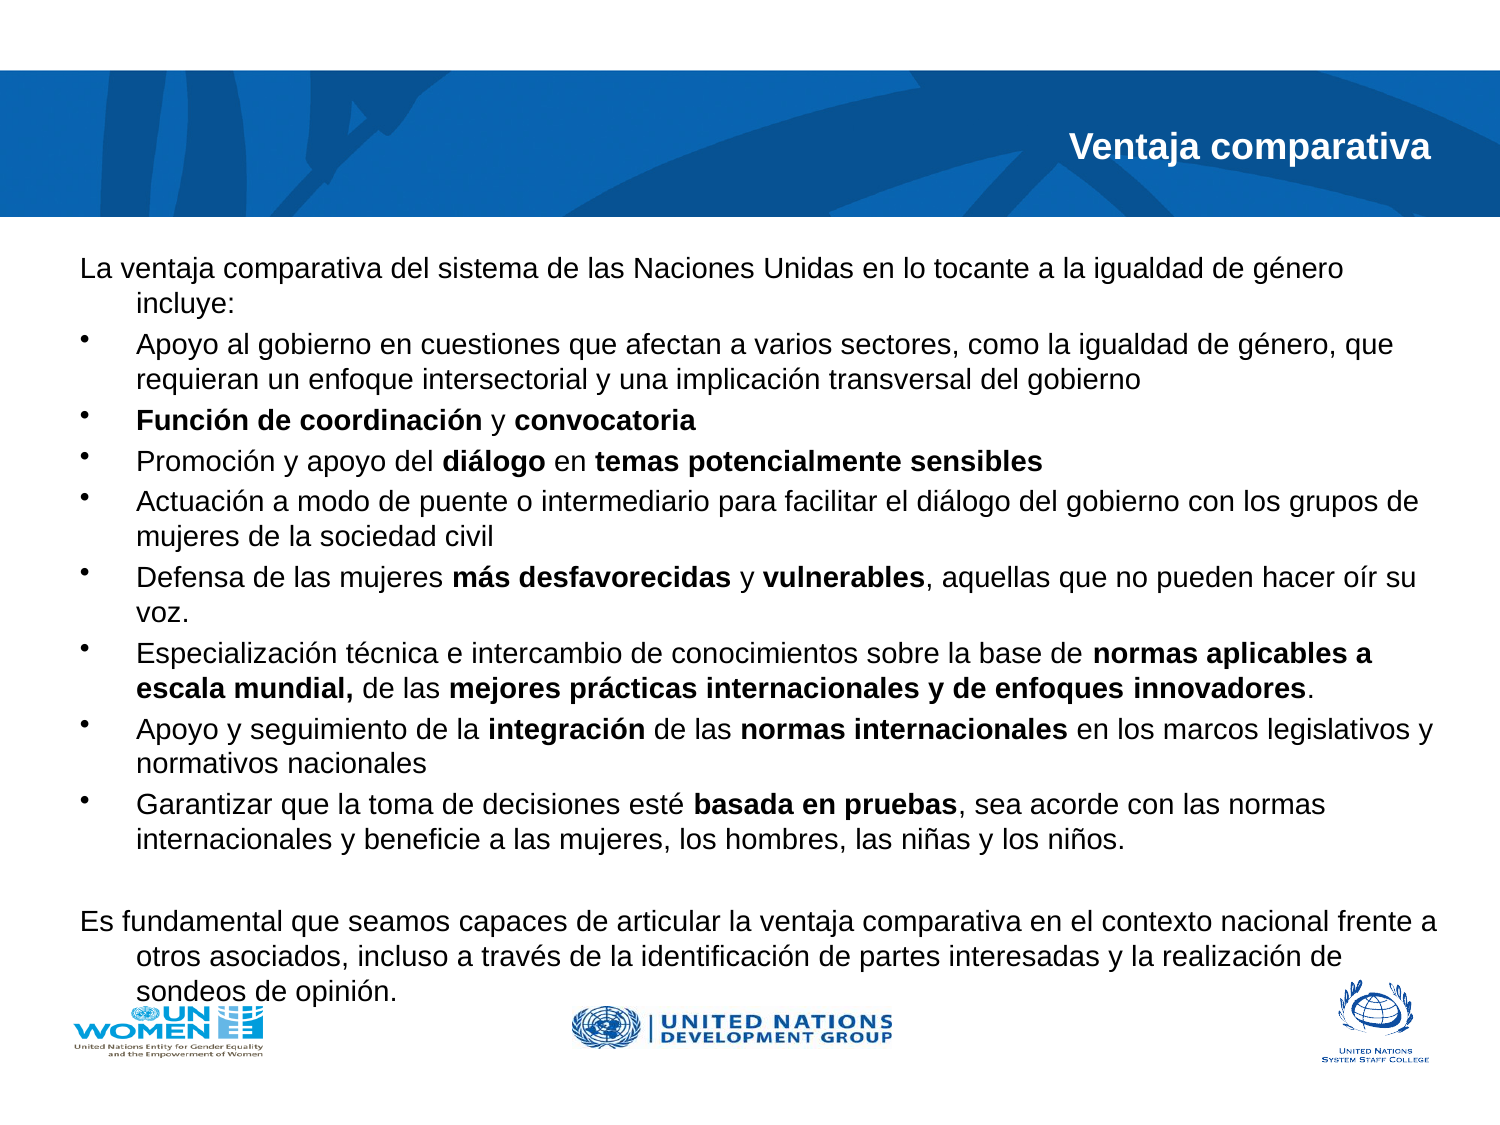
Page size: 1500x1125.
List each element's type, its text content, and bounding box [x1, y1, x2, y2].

list La ventaja comparativa del sistema de las Naciones Unidas en lo tocante a la igualdad de género incluye: Apoyo al gobierno en cuestiones que afectan a varios sectores, como la igualdad de género, que requieran un enfoque intersectorial y una implicación transversal del gobierno Función de coordinación y convocatoria Promoción y apoyo del diálogo en temas potencialmente sensibles Actuación a modo de puente o intermediario para facilitar el diálogo del gobierno con los grupos de mujeres de la sociedad civil Defensa de las mujeres más desfavorecidas y vulnerables, aquellas que no pueden hacer oír su voz. Especialización técnica e intercambio de conocimientos sobre la base de normas aplicables a escala mundial, de las mejores prácticas internacionales y de enfoques innovadores. Apoyo y seguimiento de la integración de las normas internacionales en los marcos legislativos y normativos nacionales Garantizar que la toma de decisiones esté basada en pruebas, sea acorde con las normas internacionales y beneficie a las mujeres, los hombres, las niñas y los niños. Es fundamental que seamos capaces de articular la ventaja comparativa en el contexto nacional frente a otros asociados, incluso a través de la identificación de partes interesadas y la realización de sondeos de opinión. [64, 241, 1465, 918]
title Ventaja comparativa [170, 94, 1447, 195]
picture [73, 1006, 263, 1058]
picture [572, 1006, 892, 1049]
picture [194, 1006, 204, 1013]
picture [1322, 979, 1429, 1063]
picture [0, 70, 1500, 217]
picture [170, 1006, 179, 1018]
